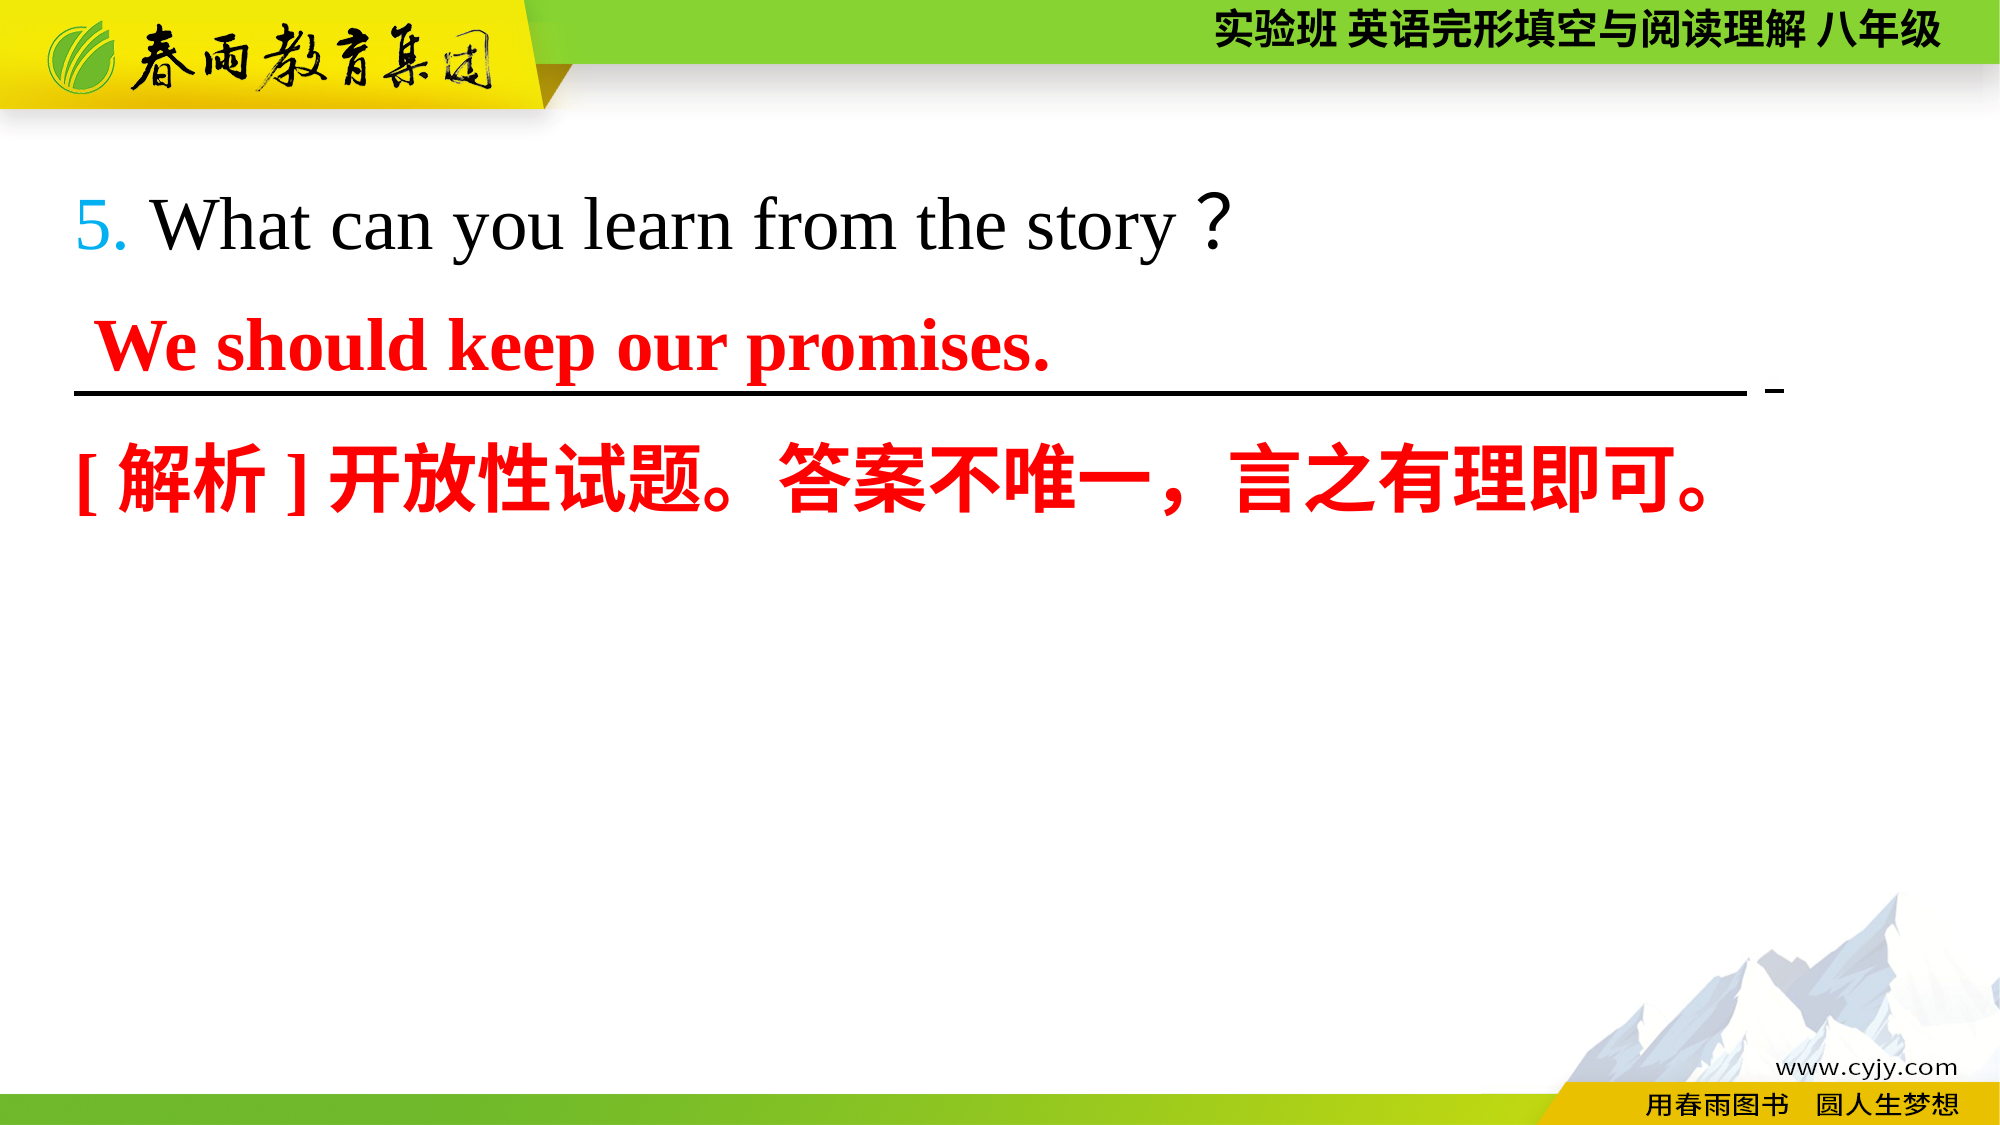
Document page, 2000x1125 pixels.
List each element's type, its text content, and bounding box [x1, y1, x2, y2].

text_box We should keep our promises. [78, 243, 1150, 379]
list 5. What can you learn from the story？ , [59, 122, 1944, 379]
picture [0, 0, 2000, 1125]
text_box [解析]开放性试题。答案不唯一，言之有理即可。 [59, 379, 1944, 530]
